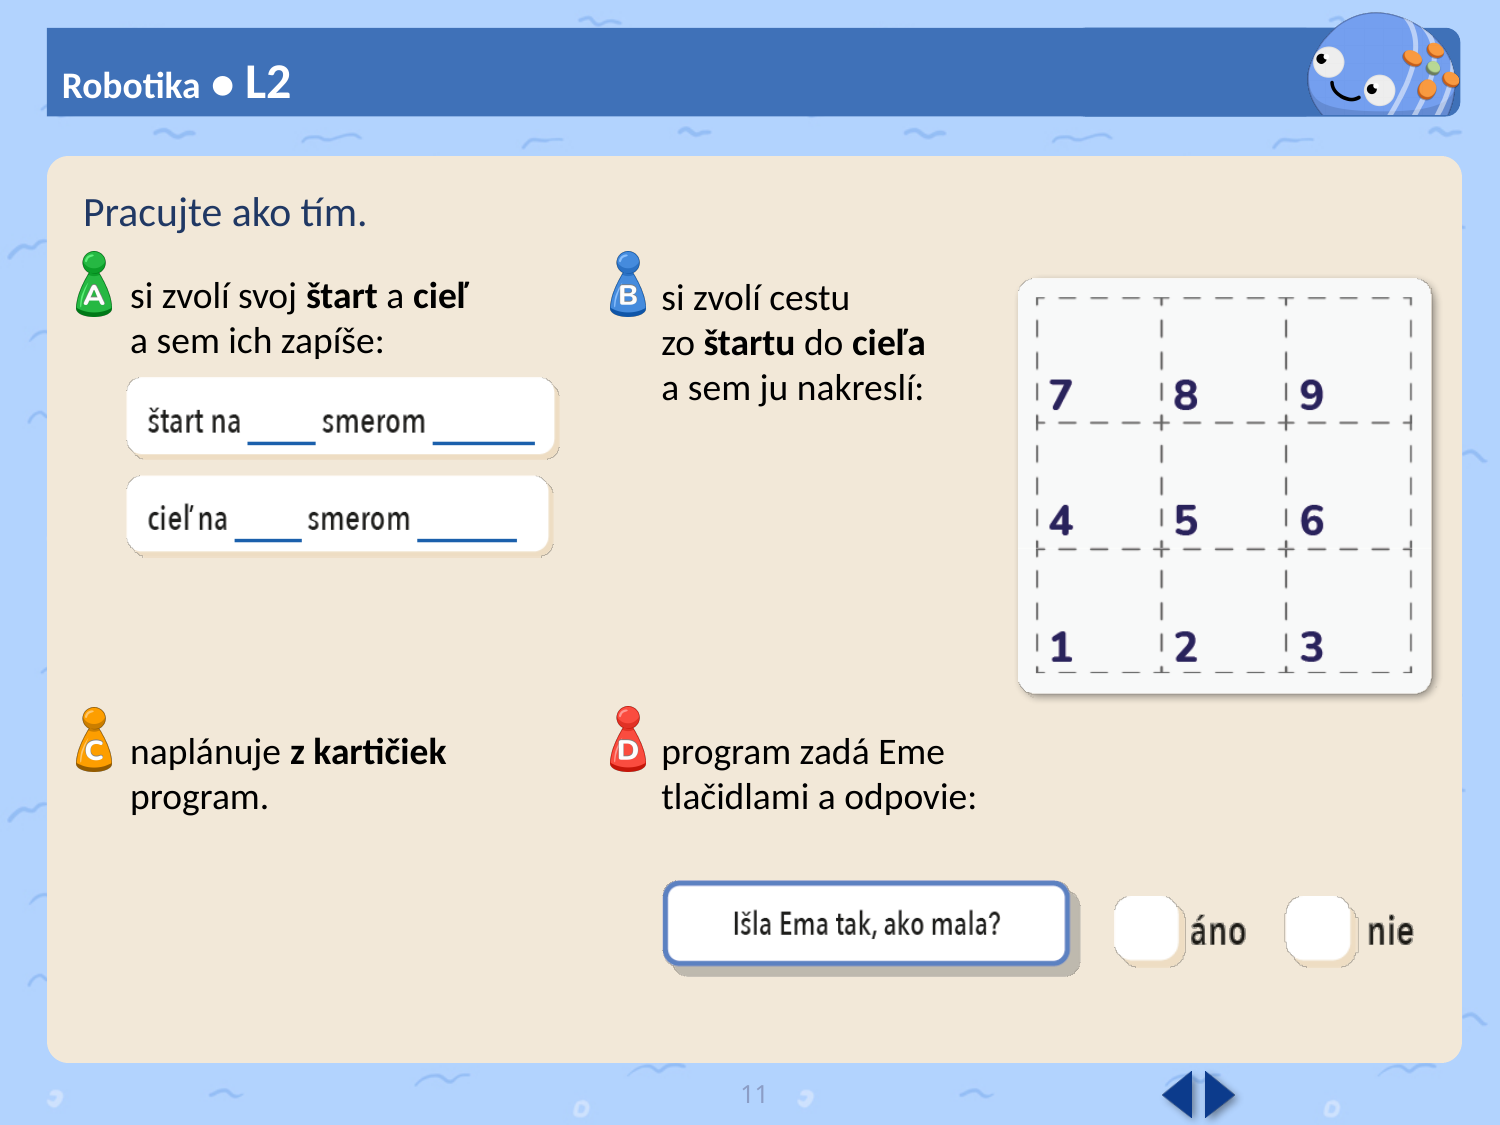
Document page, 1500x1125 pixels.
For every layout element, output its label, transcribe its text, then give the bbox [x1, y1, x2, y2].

list Pracujte ako tím. [47, 156, 1462, 1063]
text_box si zvolí svoj štart a cieľ a sem ich zapíše: [115, 263, 613, 369]
slide_number 11 [718, 1065, 792, 1125]
title Robotika ● L2 [46, 27, 1307, 117]
picture [0, 0, 1500, 1125]
text_box naplánuje z kartičiek program. [115, 719, 613, 825]
text_box si zvolí cestu zo štartu do cieľa a sem ju nakreslí: [646, 266, 1020, 416]
text_box program zadá Eme tlačidlami a odpovie: [646, 719, 1017, 825]
